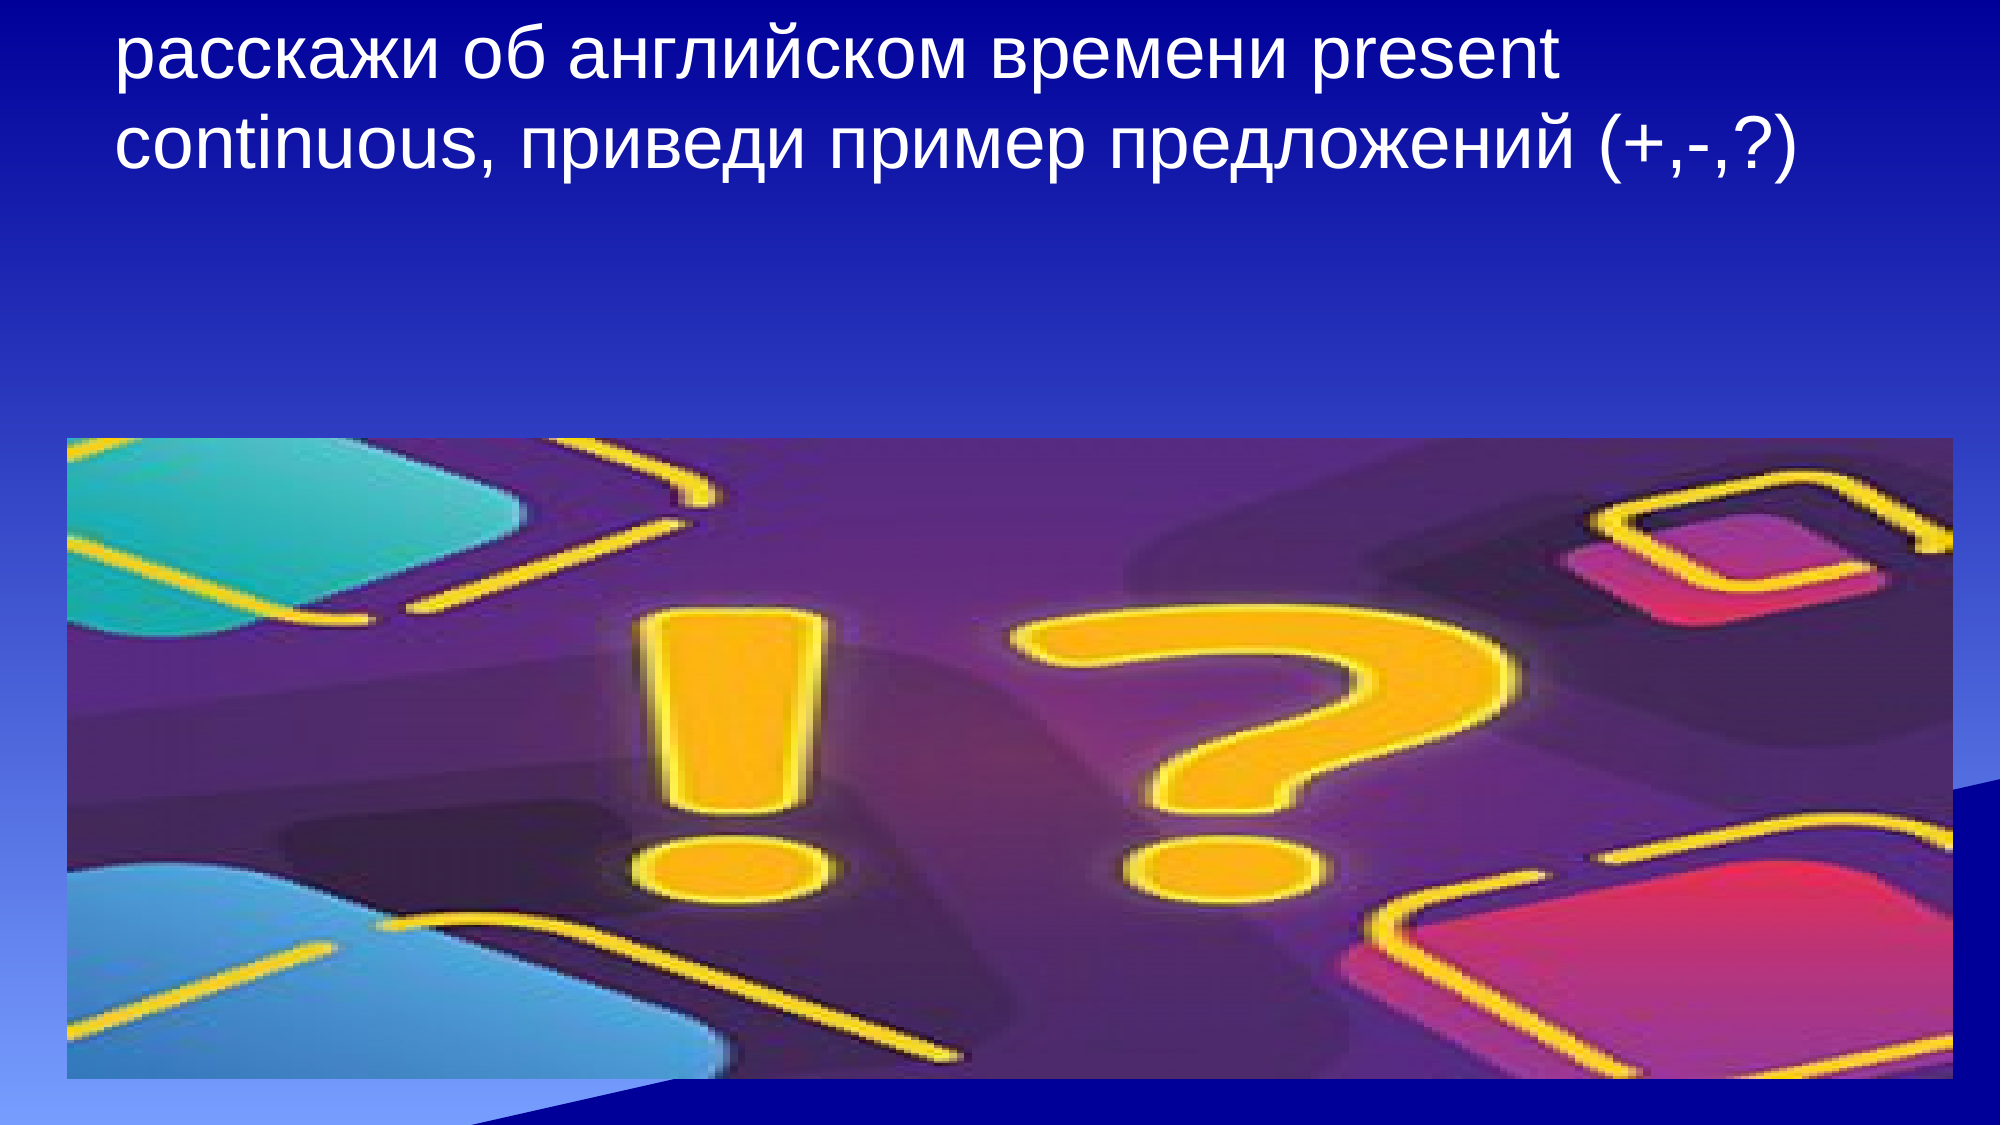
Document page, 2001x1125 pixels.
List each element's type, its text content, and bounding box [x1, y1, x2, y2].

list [67, 438, 1953, 1079]
title расскажи об английском времени present continuous, приведи пример предложений (+,-,?) [99, 44, 1901, 233]
